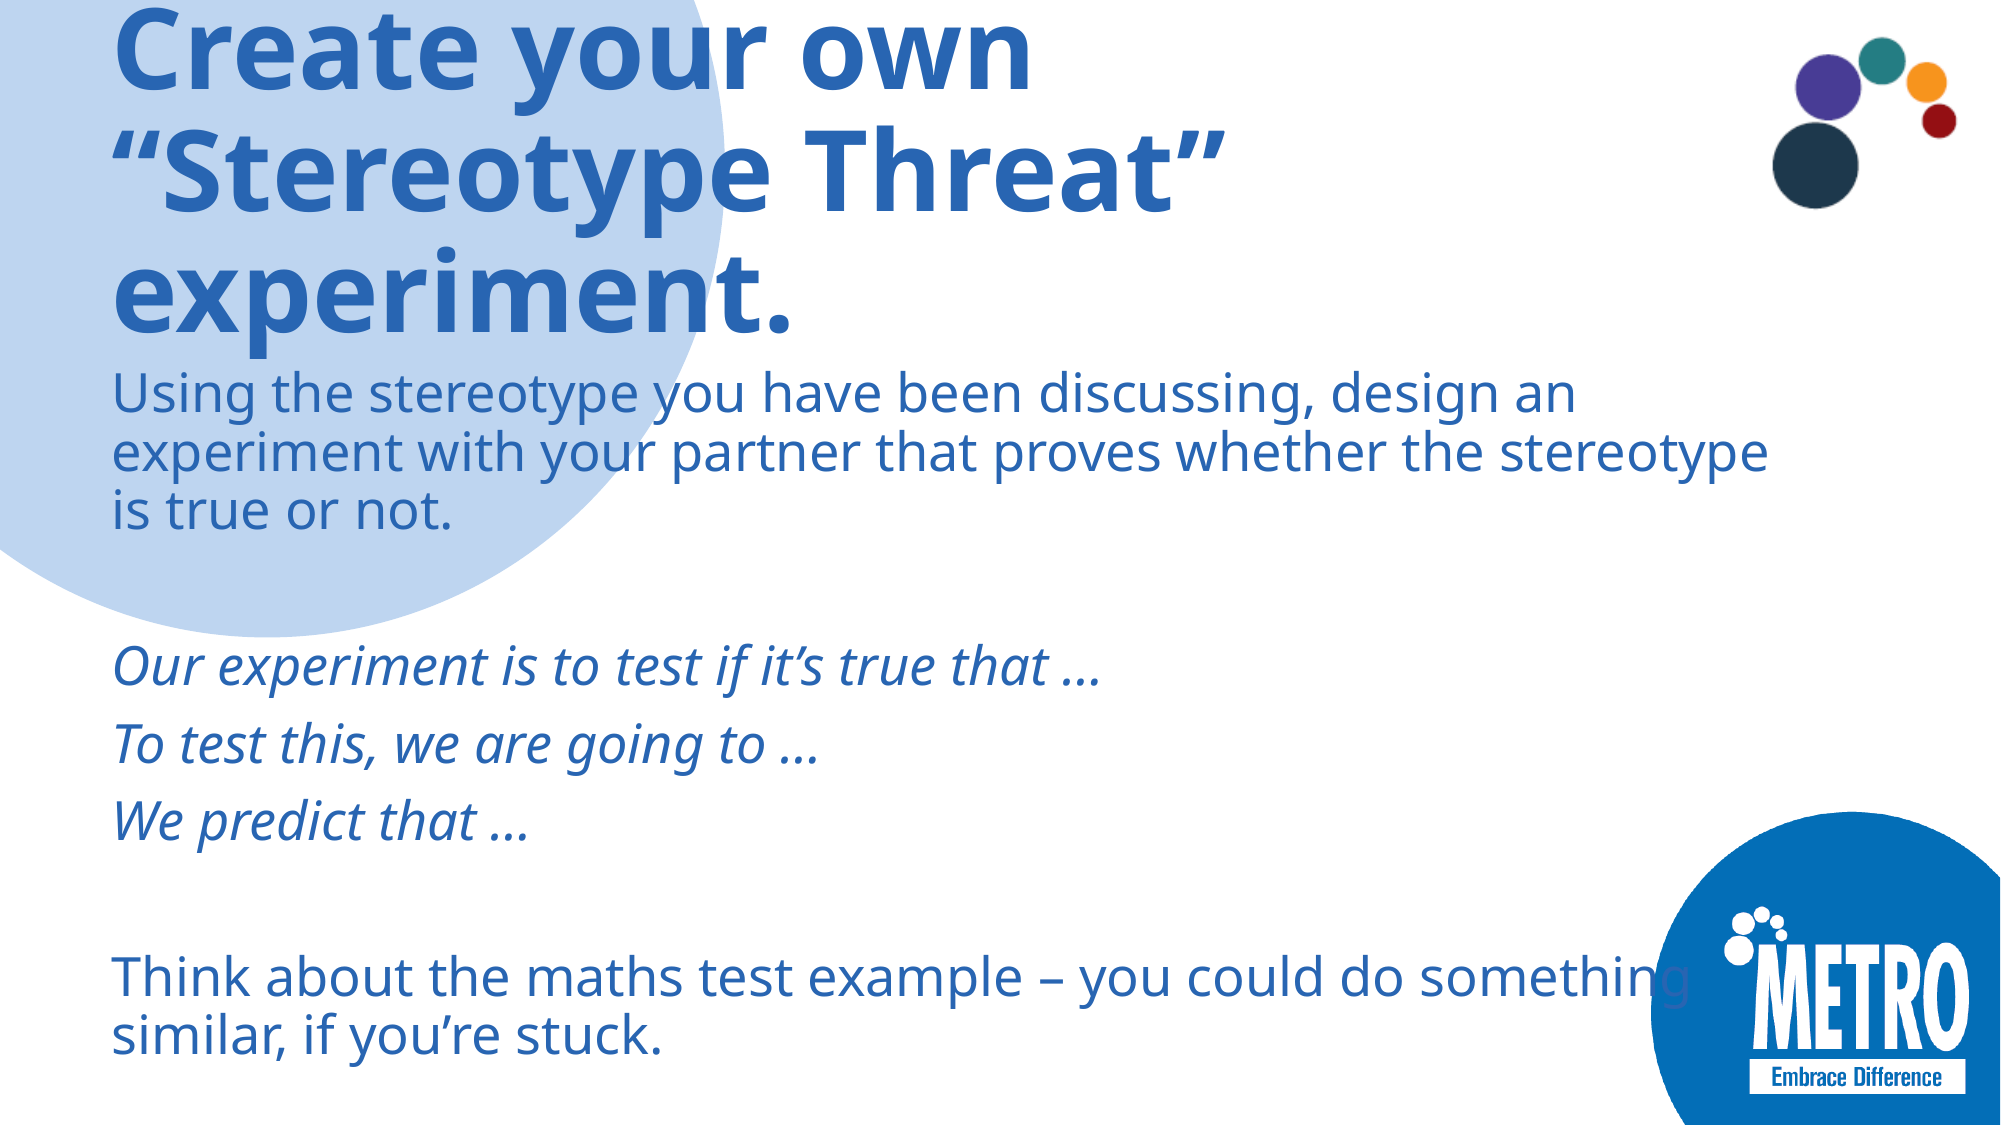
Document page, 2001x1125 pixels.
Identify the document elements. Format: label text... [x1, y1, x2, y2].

picture [1651, 811, 2001, 1125]
picture [1759, 31, 1964, 215]
list Using the stereotype you have been discussing, design an experiment with your partner that proves whether the stereotype is true or not. Our experiment is to test if it’s true that … To test this, we are going to … We predict that … Think about the maths test example – you could do something similar, if you’re stuck. [96, 358, 1824, 1076]
title Create your own “Stereotype Threat” experiment. [96, 66, 1658, 284]
